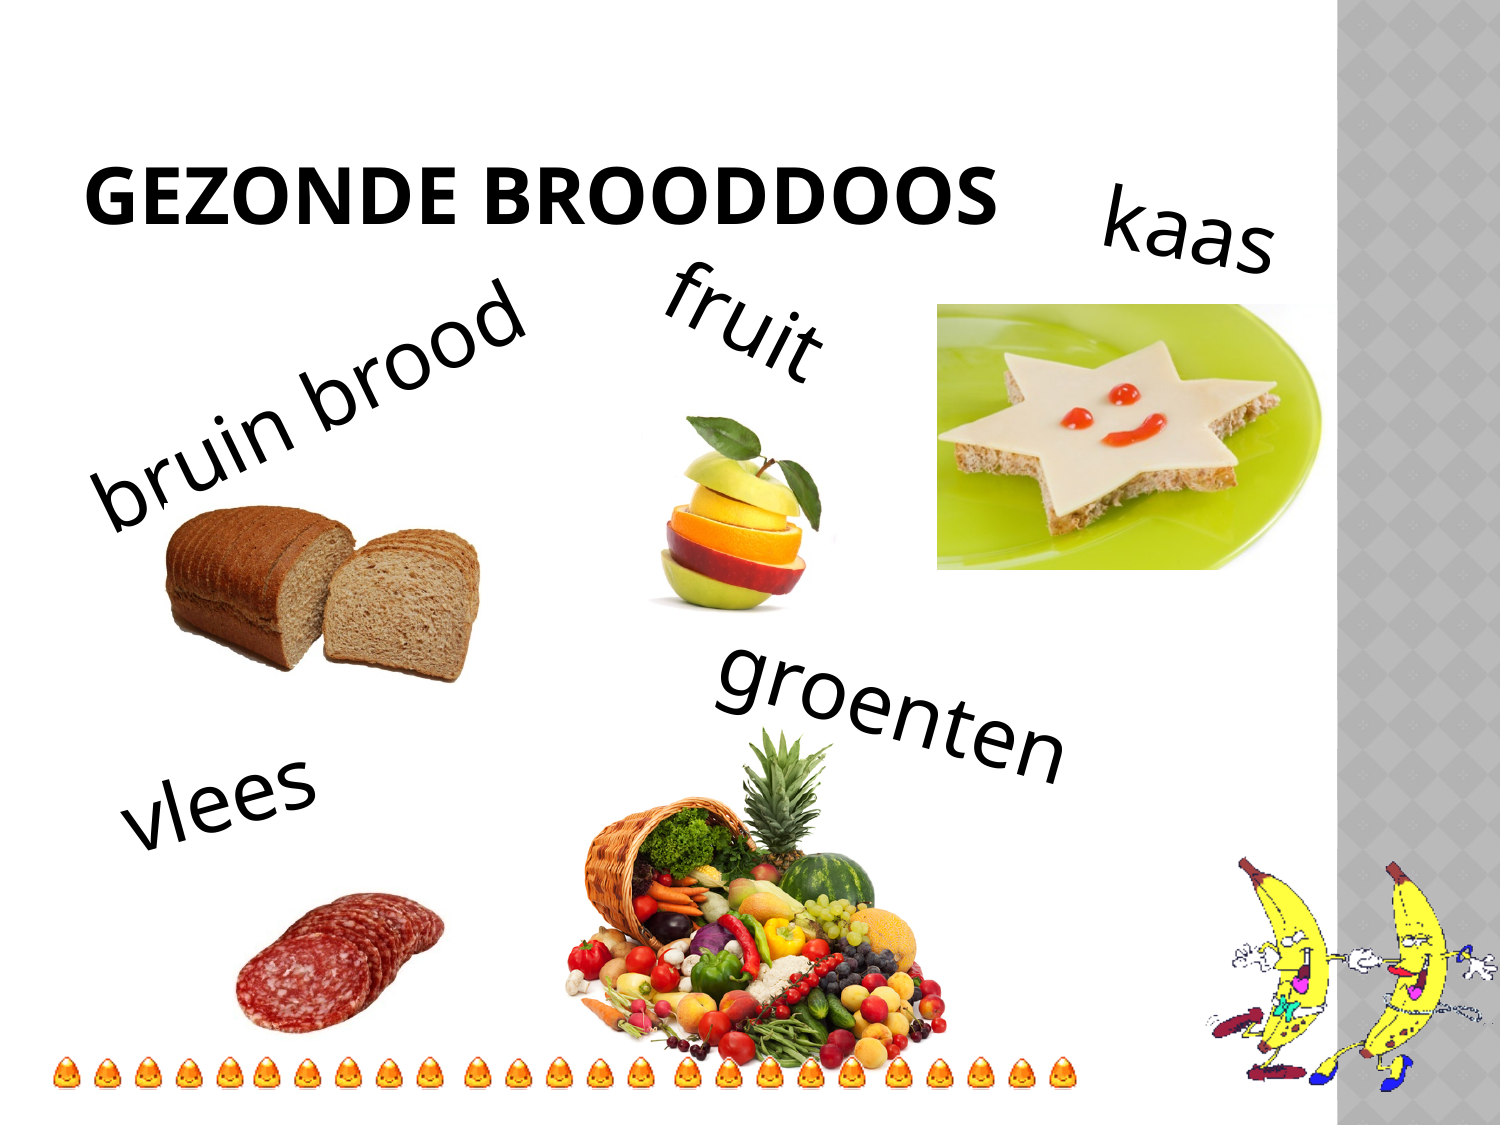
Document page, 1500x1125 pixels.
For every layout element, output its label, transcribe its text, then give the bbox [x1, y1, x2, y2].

picture [1201, 855, 1500, 1092]
picture [46, 714, 1083, 1093]
text_box vlees [93, 703, 373, 883]
picture [163, 503, 481, 686]
text_box fruit [633, 222, 924, 396]
picture [937, 304, 1337, 570]
text_box bruin brood [58, 234, 576, 565]
text_box groenten [691, 644, 1223, 850]
text_box kaas [1078, 152, 1330, 302]
picture [550, 398, 927, 634]
title Gezonde brooddoos [75, 52, 1263, 240]
